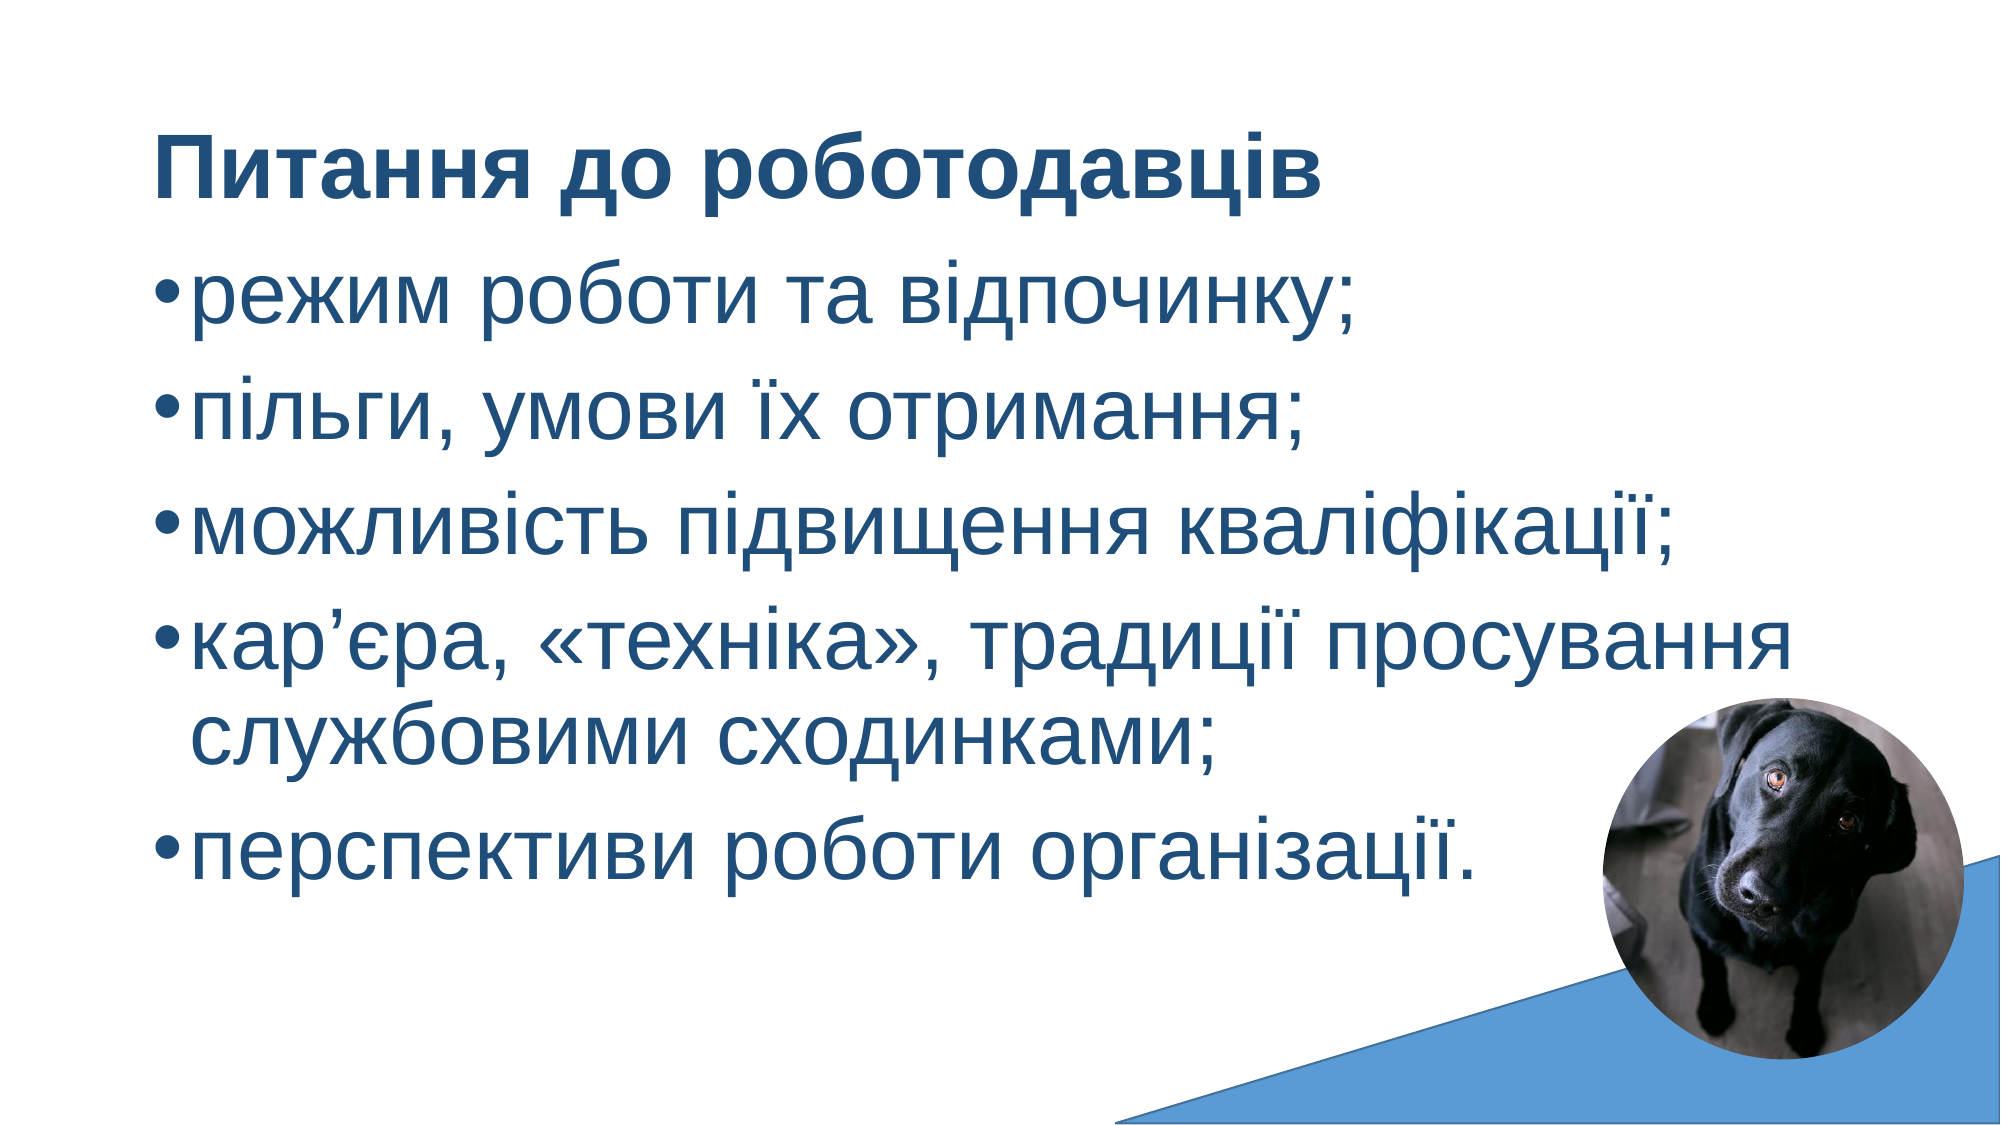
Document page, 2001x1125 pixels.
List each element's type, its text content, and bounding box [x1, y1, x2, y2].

text_box [1115, 855, 2000, 1124]
picture [1602, 697, 1965, 1060]
title Питання до роботодавців [137, 59, 1863, 240]
list режим роботи та відпочинку; пільги, умови їх отримання; можливість підвищення кваліфікації; кар’єра, «техніка», традиції просування службовими сходинками; перспективи роботи організації. [137, 240, 1863, 955]
